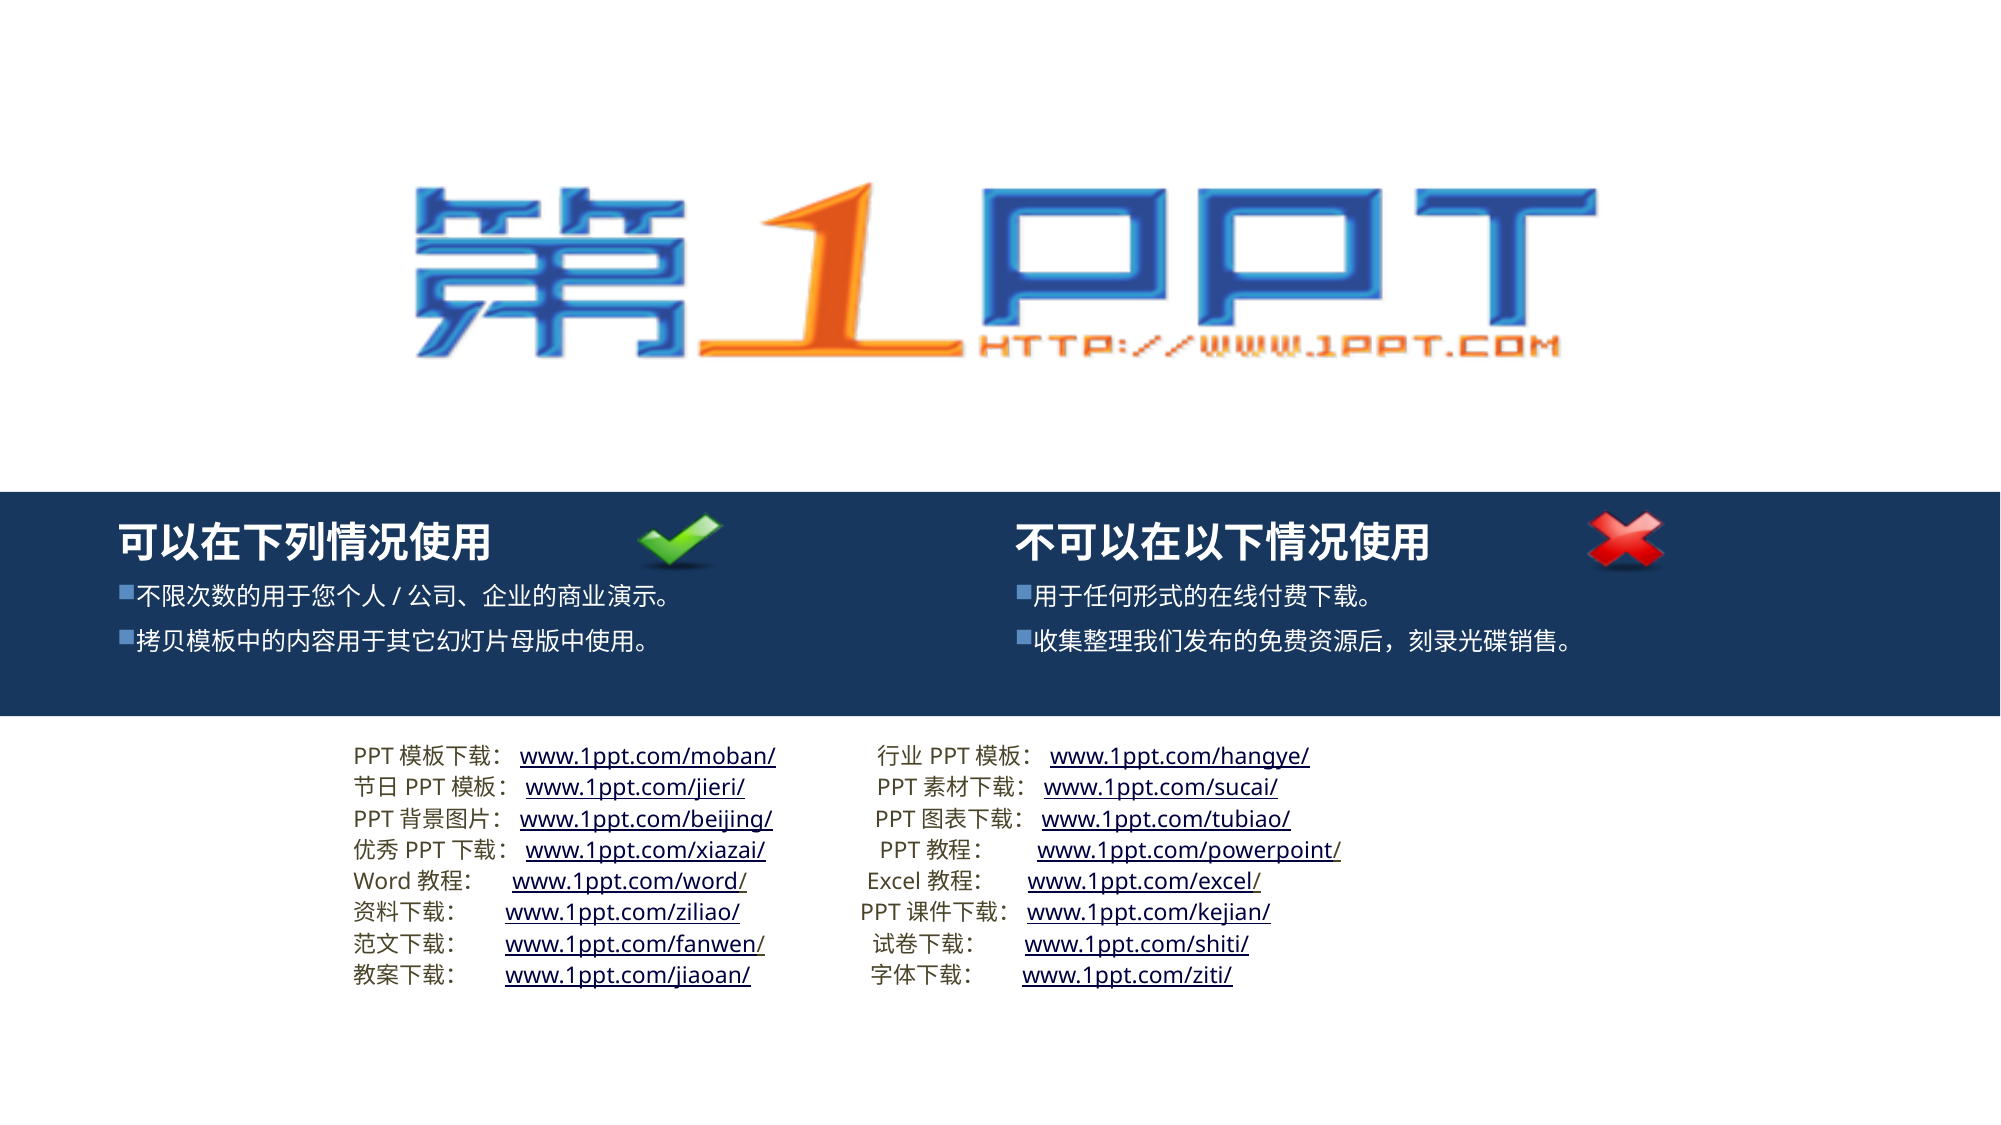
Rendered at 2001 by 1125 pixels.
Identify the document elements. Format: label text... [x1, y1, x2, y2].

text_box PPT模板下载：www.1ppt.com/moban/ 行业PPT模板：www.1ppt.com/hangye/ 节日PPT模板：www.1ppt.com/jieri/ PPT素材下载：www.1ppt.com/sucai/ PPT背景图片：www.1ppt.com/beijing/ PPT图表下载：www.1ppt.com/tubiao/ 优秀PPT下载：www.1ppt.com/xiazai/ PPT教程： www.1ppt.com/powerpoint/ Word教程： www.1ppt.com/word/ Excel教程： www.1ppt.com/excel/ 资料下载： www.1ppt.com/ziliao/ PPT课件下载：www.1ppt.com/kejian/ 范文下载： www.1ppt.com/fanwen/ 试卷下载： www.1ppt.com/shiti/ 教案下载： www.1ppt.com/jiaoan/ 字体下载： www.1ppt.com/ziti/ [336, 762, 1753, 1008]
picture [179, 51, 1867, 492]
text_box 不可以在以下情况使用 用于任何形式的在线付费下载。 收集整理我们发布的免费资源后，刻录光碟销售。 [1000, 508, 1898, 762]
text_box 可以在下列情况使用 不限次数的用于您个人/公司、企业的商业演示。 拷贝模板中的内容用于其它幻灯片母版中使用。 [102, 508, 1001, 774]
picture [637, 507, 725, 573]
text_box [0, 491, 2001, 717]
picture [1582, 507, 1669, 573]
